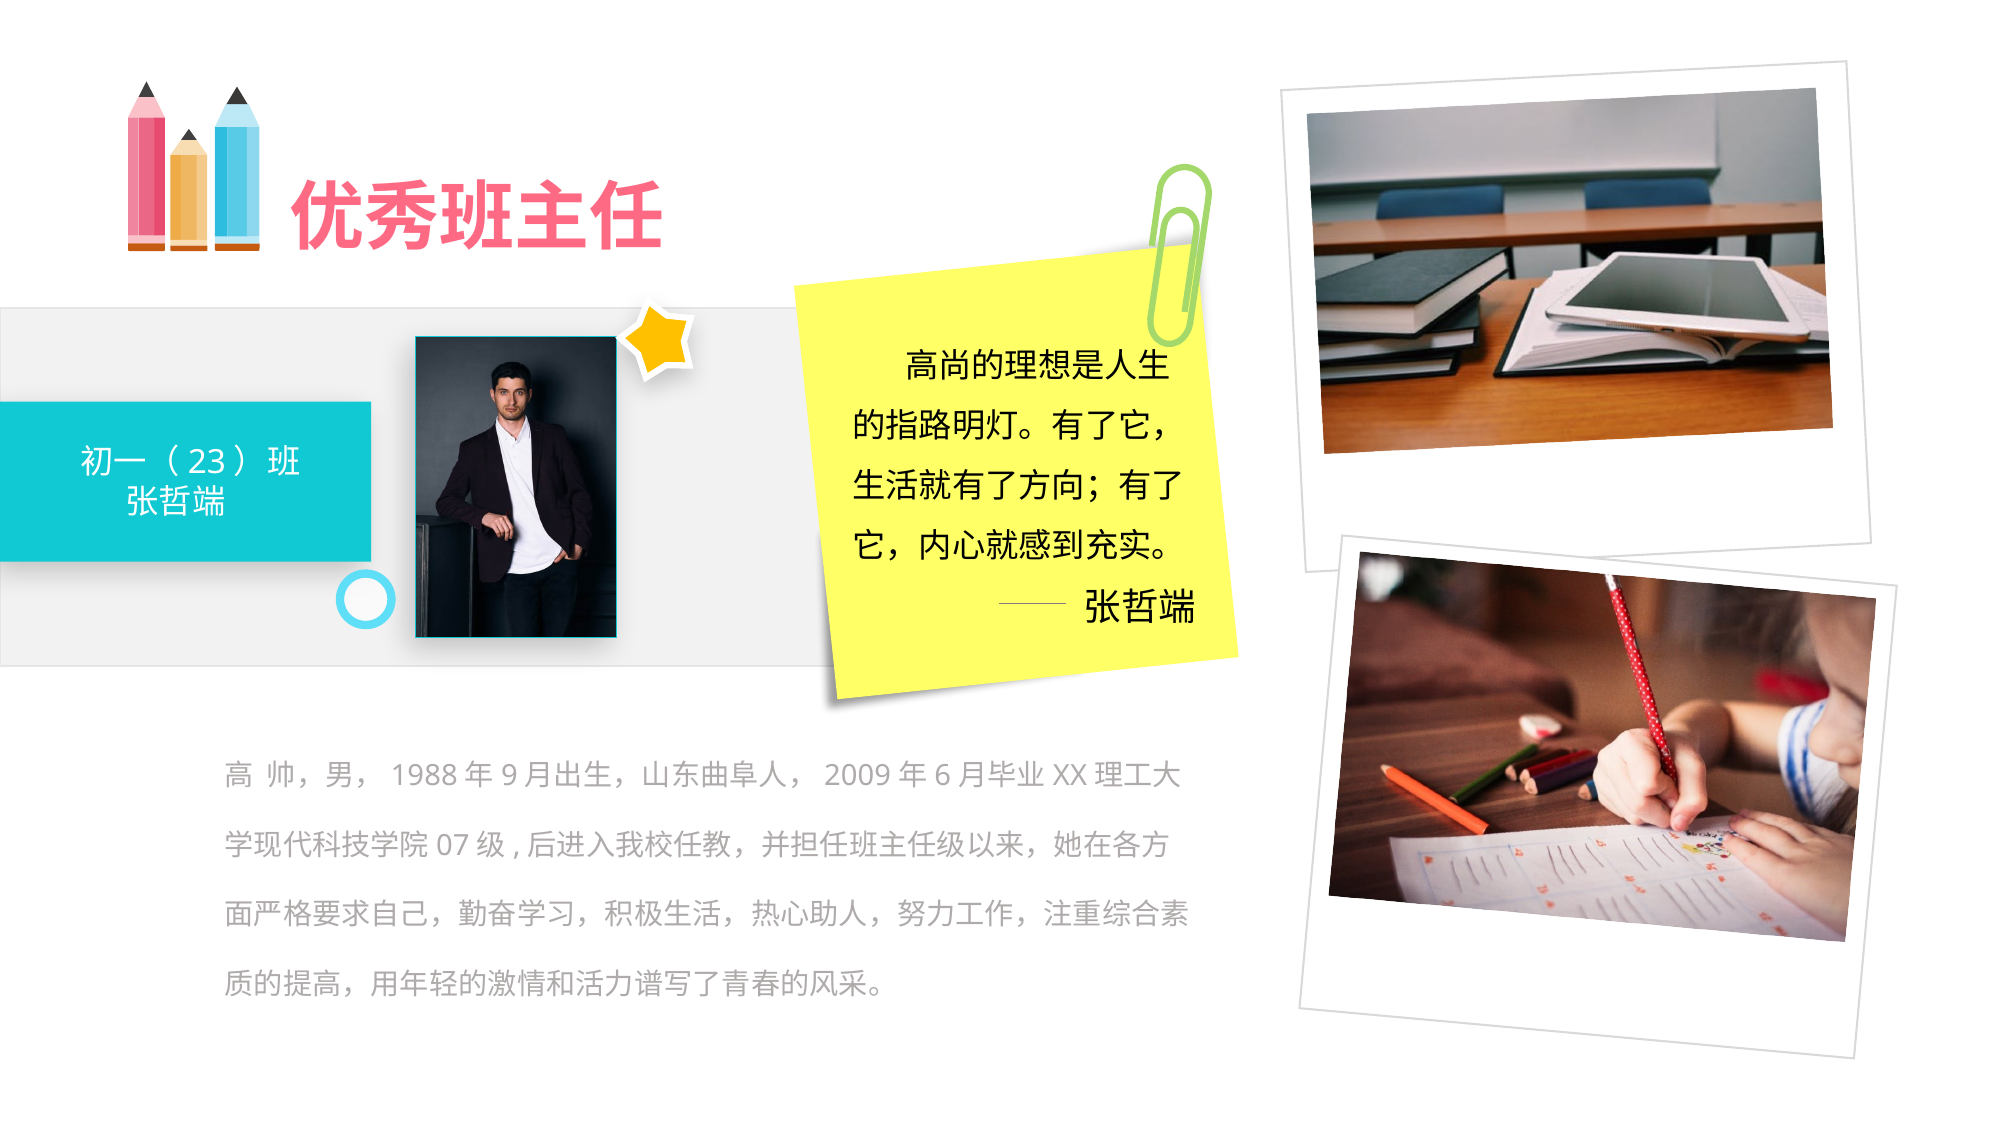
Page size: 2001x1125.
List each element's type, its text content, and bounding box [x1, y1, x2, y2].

text_box [338, 572, 393, 627]
text_box [618, 299, 693, 380]
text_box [0, 401, 372, 562]
picture [415, 336, 617, 638]
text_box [1319, 559, 1877, 1035]
text_box 优秀班主任 [274, 161, 689, 266]
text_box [1293, 75, 1860, 558]
text_box [0, 307, 814, 667]
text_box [128, 81, 260, 252]
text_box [814, 166, 1219, 687]
text_box 高 帅，男，1988年9月出生，山东曲阜人，2009年6月毕业XX理工大学现代科技学院07级,后进入我校任教，并担任班主任级以来，她在各方面严格要求自己，勤奋学习，积极生活，热心助人，努力工作，注重综合素质的提高，用年轻的激情和活力谱写了青春的风采。 [209, 713, 1213, 1078]
